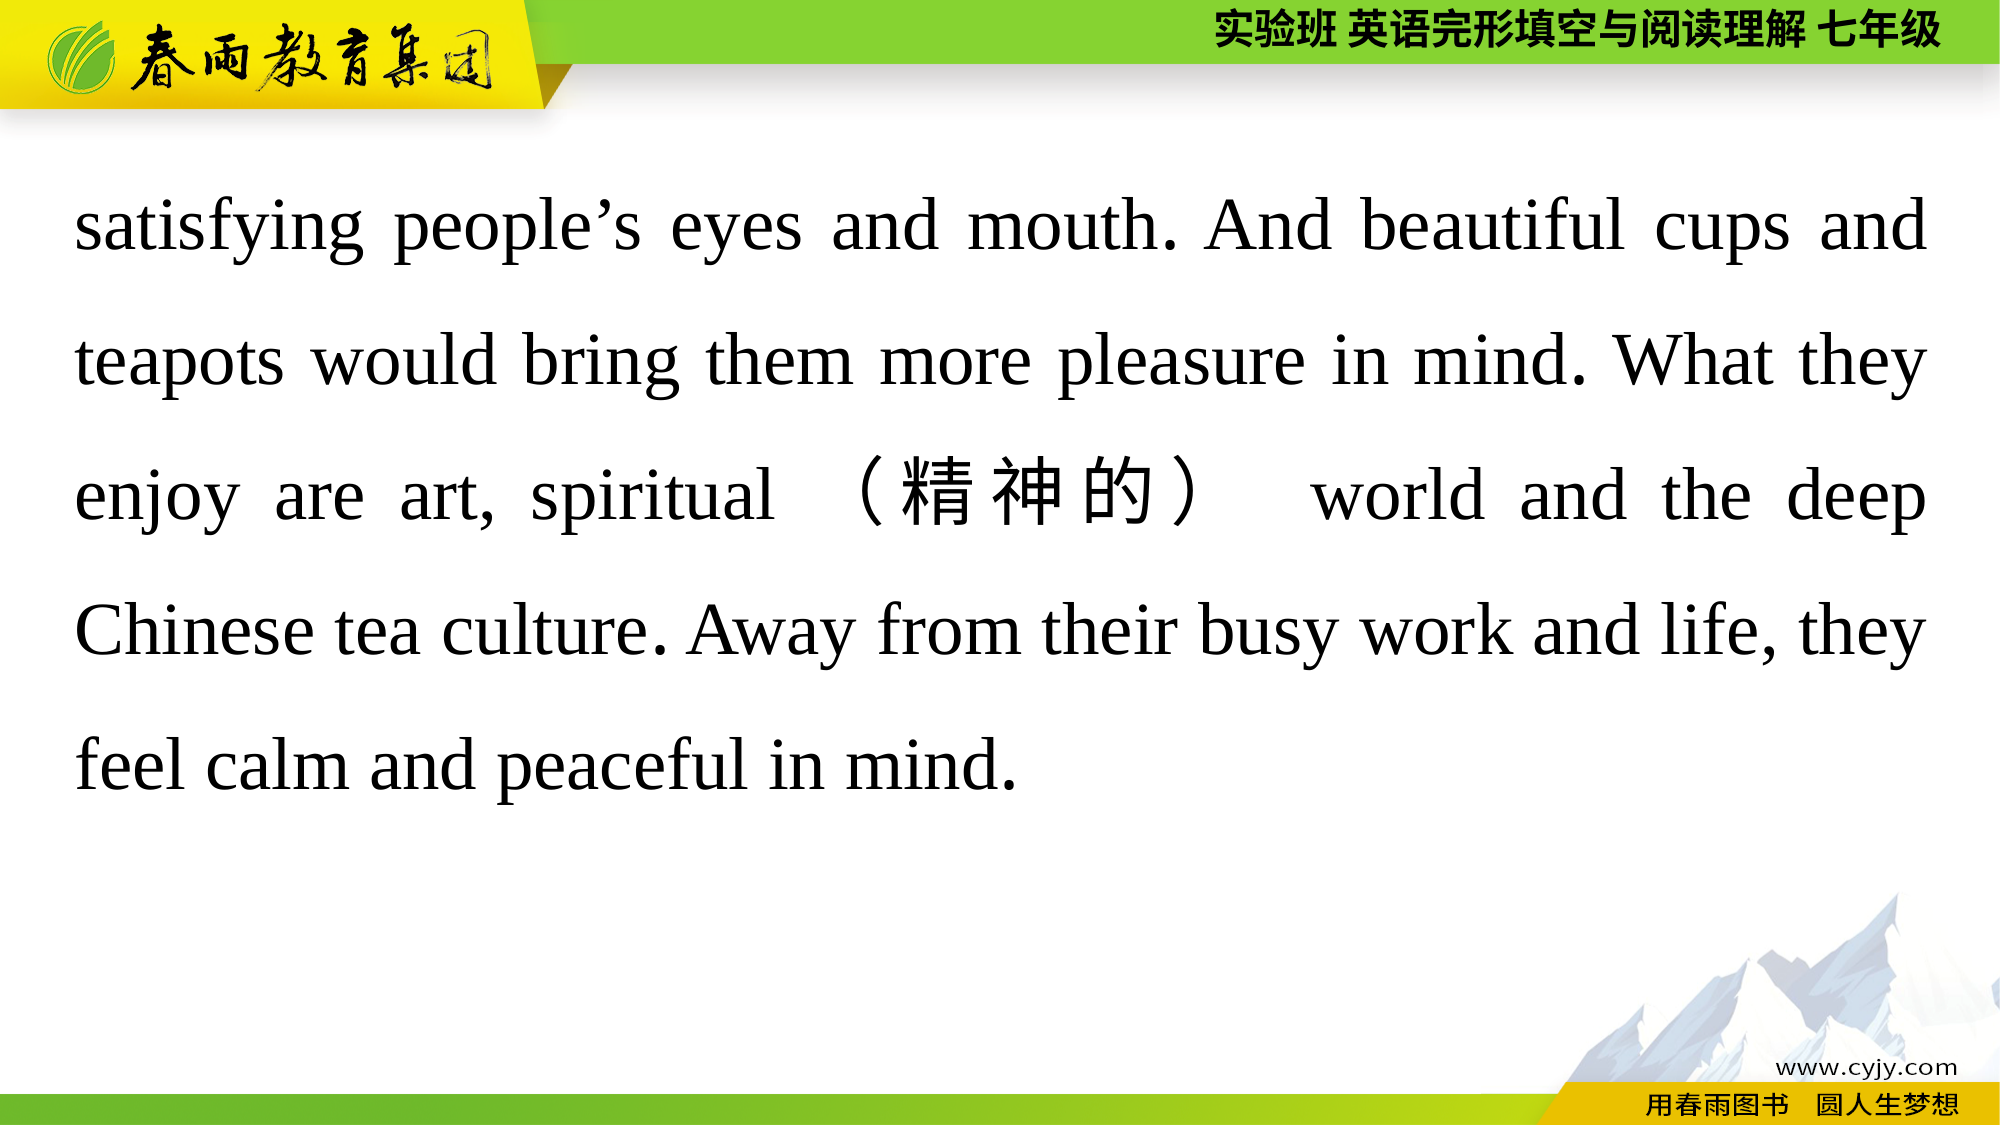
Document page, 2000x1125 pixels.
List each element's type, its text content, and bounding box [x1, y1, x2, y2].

list satisfying people’s eyes and mouth. And beautiful cups and teapots would bring them more pleasure in mind. What they enjoy are art, spiritual（精神的） world and the deep Chinese tea culture. Away from their busy work and life, they feel calm and peaceful in mind. [59, 122, 1944, 802]
picture [0, 0, 2000, 1125]
